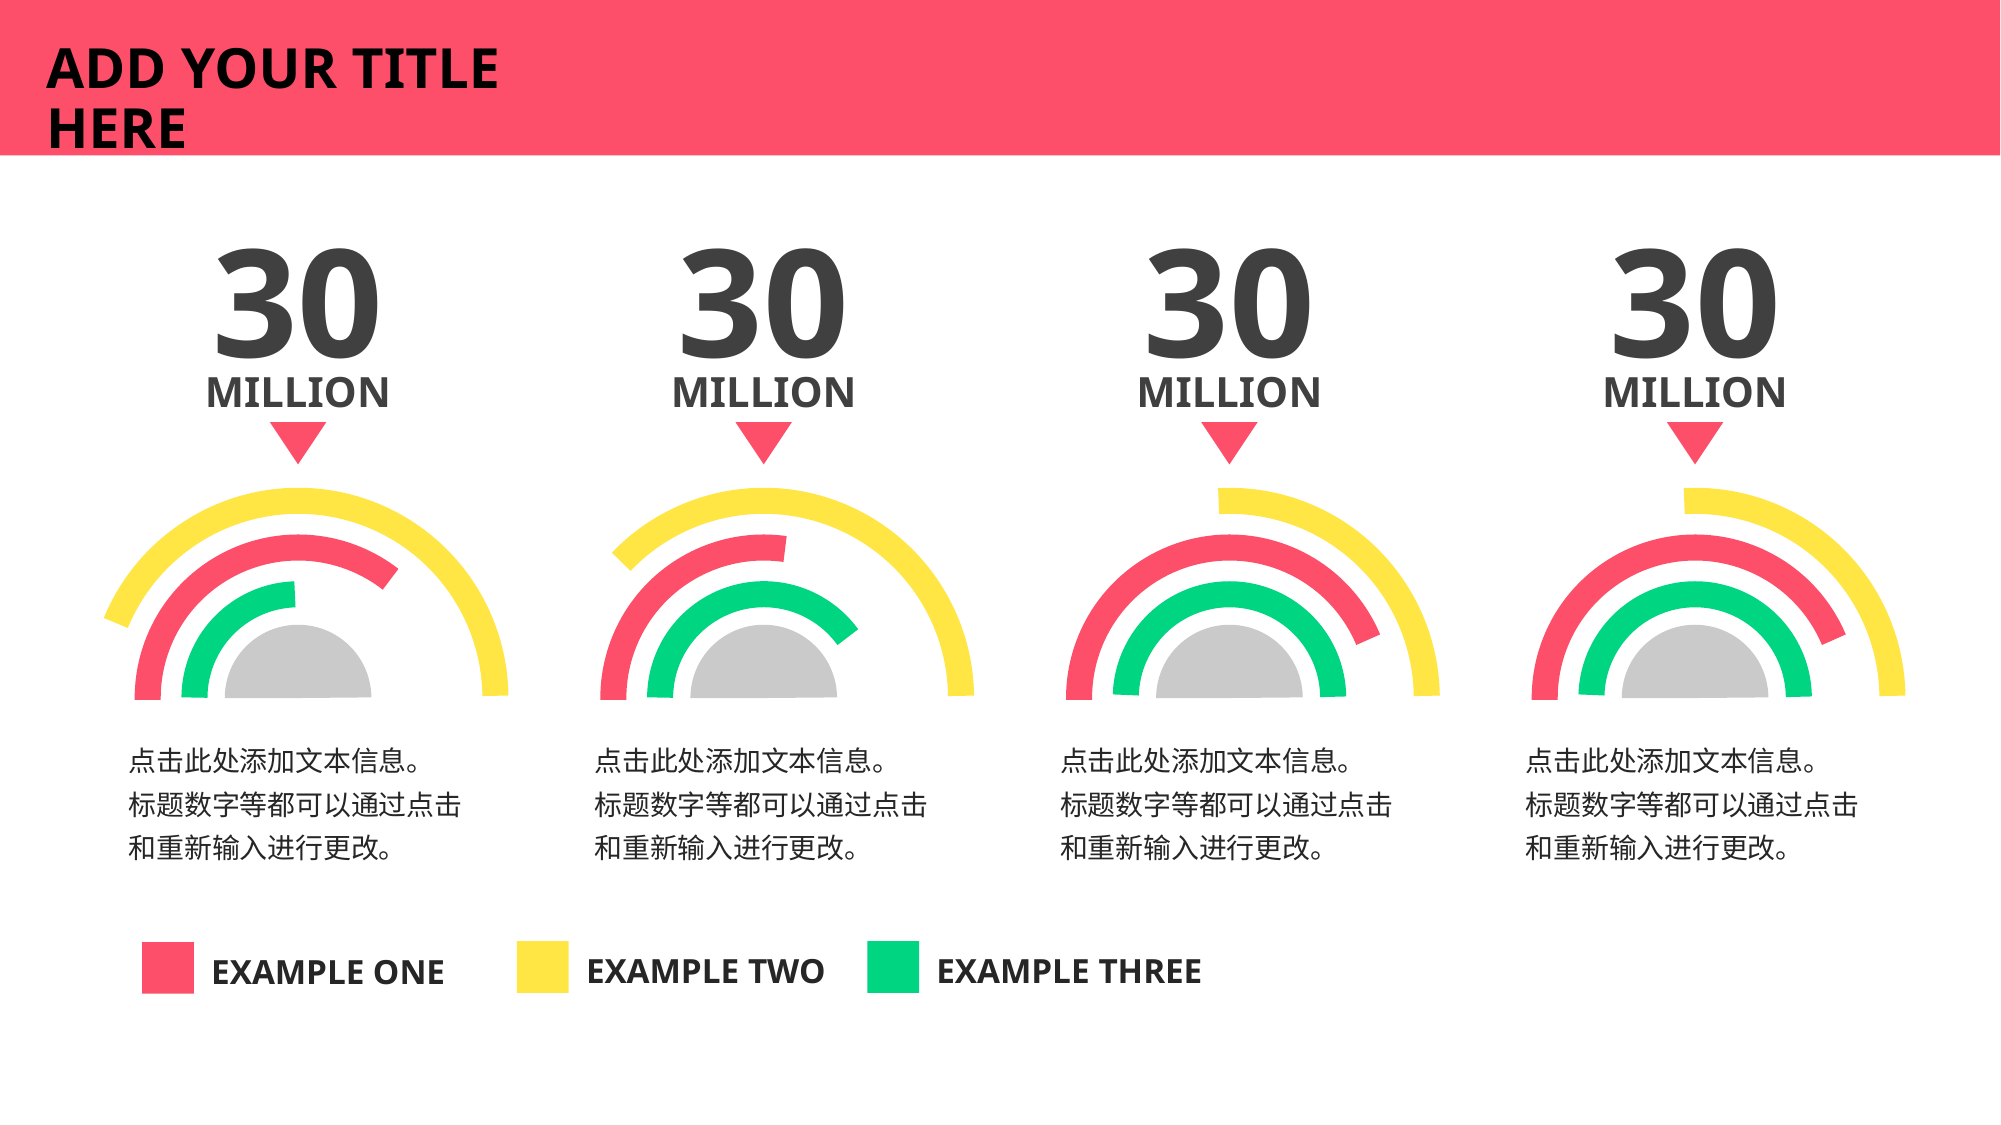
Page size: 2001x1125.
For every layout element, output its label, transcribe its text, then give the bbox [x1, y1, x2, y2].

text_box [147, 641, 298, 700]
text_box MILLION [1587, 358, 1803, 424]
text_box MILLION [190, 358, 406, 424]
text_box [269, 424, 327, 467]
text_box 30 [1594, 200, 1796, 396]
text_box [1544, 547, 1695, 700]
text_box [1684, 500, 1893, 699]
text_box [735, 424, 792, 467]
text_box 点击此处添加文本信息。 标题数字等都可以通过点击和重新输入进行更改。 [579, 726, 948, 872]
text_box [1201, 424, 1258, 467]
text_box [1218, 500, 1428, 699]
text_box 点击此处添加文本信息。 标题数字等都可以通过点击和重新输入进行更改。 [1045, 726, 1414, 872]
text_box [612, 594, 763, 700]
text_box 点击此处添加文本信息。 标题数字等都可以通过点击和重新输入进行更改。 [114, 726, 482, 872]
text_box 30 [197, 200, 399, 396]
text_box [1666, 424, 1724, 467]
text_box MILLION [1121, 358, 1338, 424]
text_box [1078, 547, 1229, 700]
text_box [115, 500, 496, 699]
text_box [867, 930, 1258, 999]
text_box 30 [1128, 200, 1330, 396]
list ADD YOUR TITLE HERE [31, 33, 634, 123]
text_box MILLION [655, 358, 872, 424]
text_box [620, 500, 962, 699]
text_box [142, 931, 482, 1000]
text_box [516, 930, 856, 999]
text_box 30 [663, 200, 865, 396]
text_box 点击此处添加文本信息。 标题数字等都可以通过点击和重新输入进行更改。 [1511, 726, 1879, 872]
